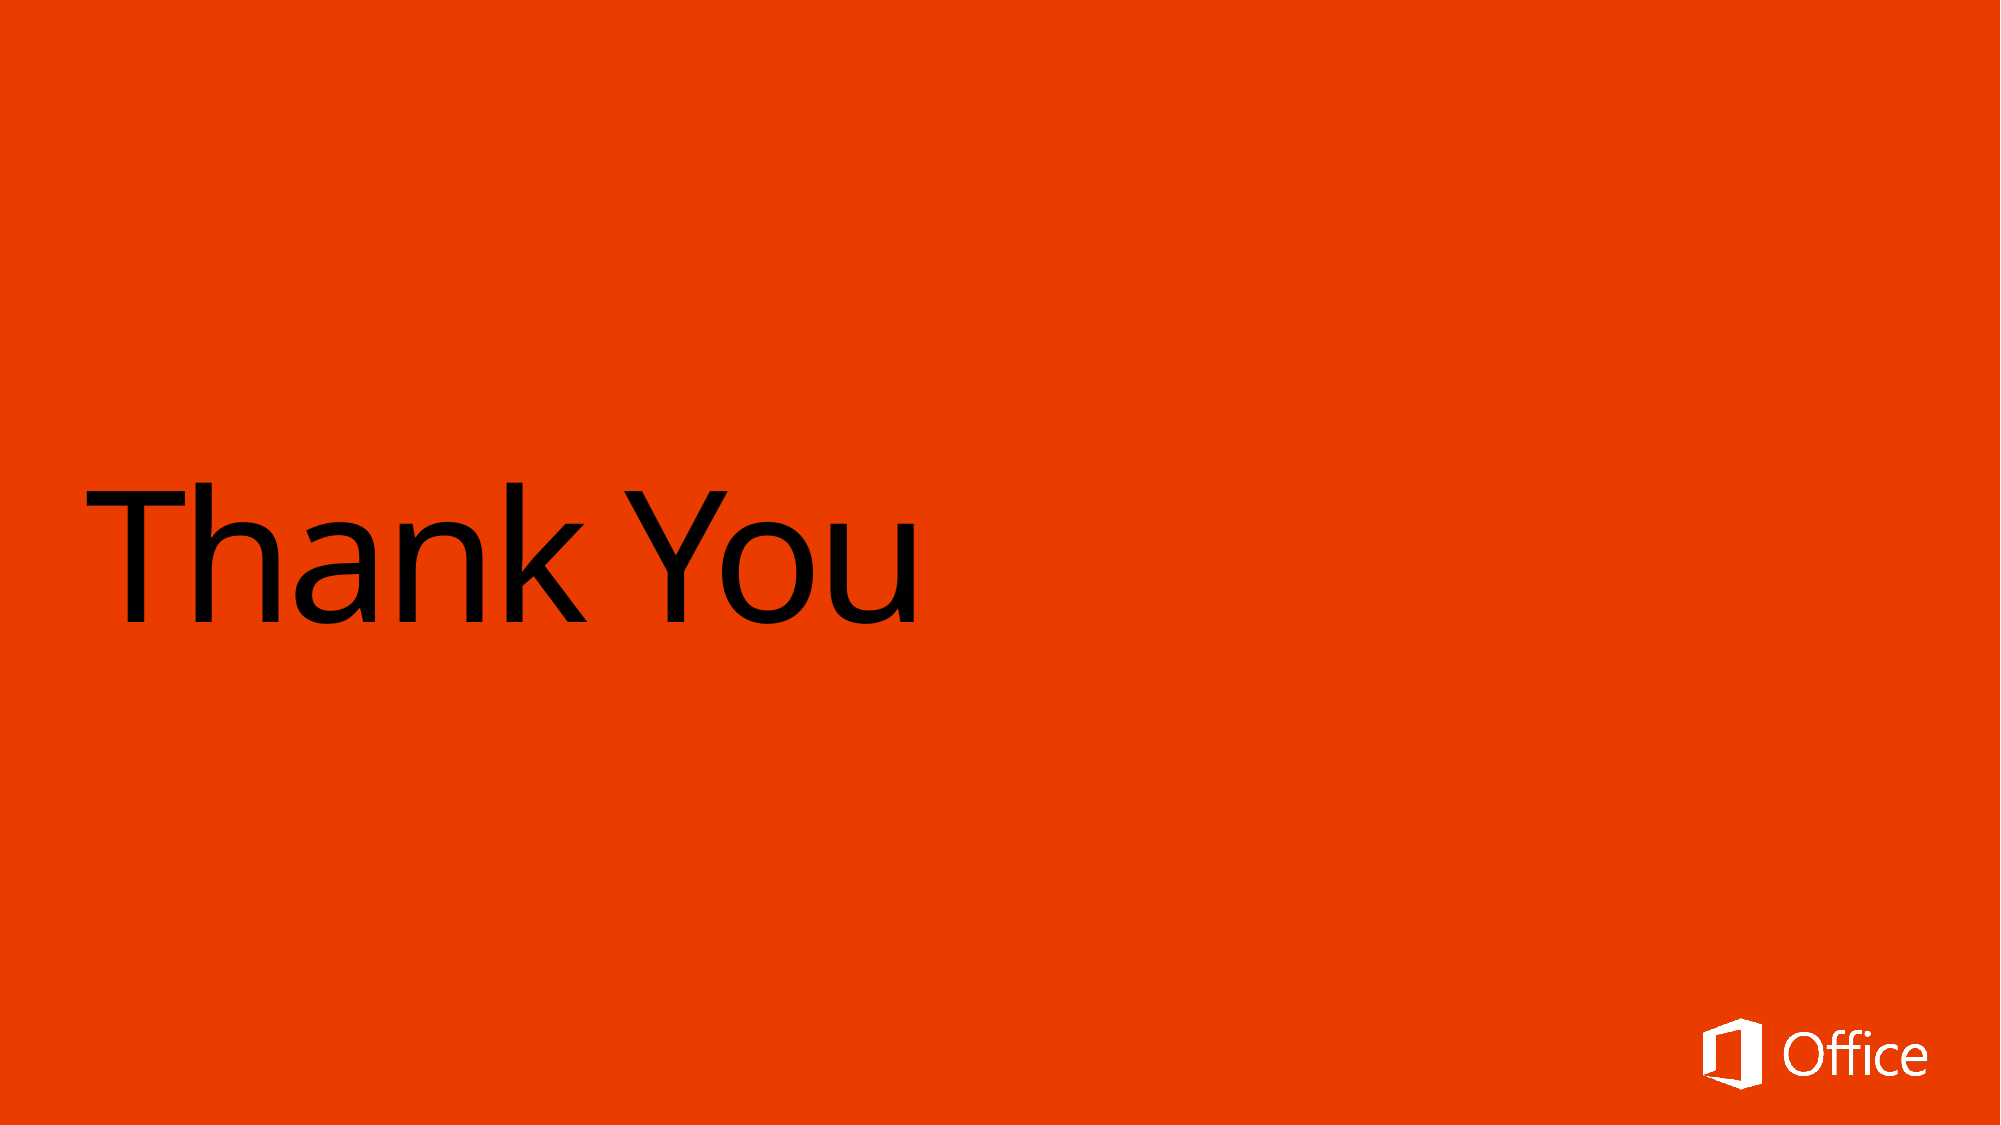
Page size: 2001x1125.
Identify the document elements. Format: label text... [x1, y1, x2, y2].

picture [1672, 986, 1958, 1121]
title Thank You [85, 462, 1915, 663]
